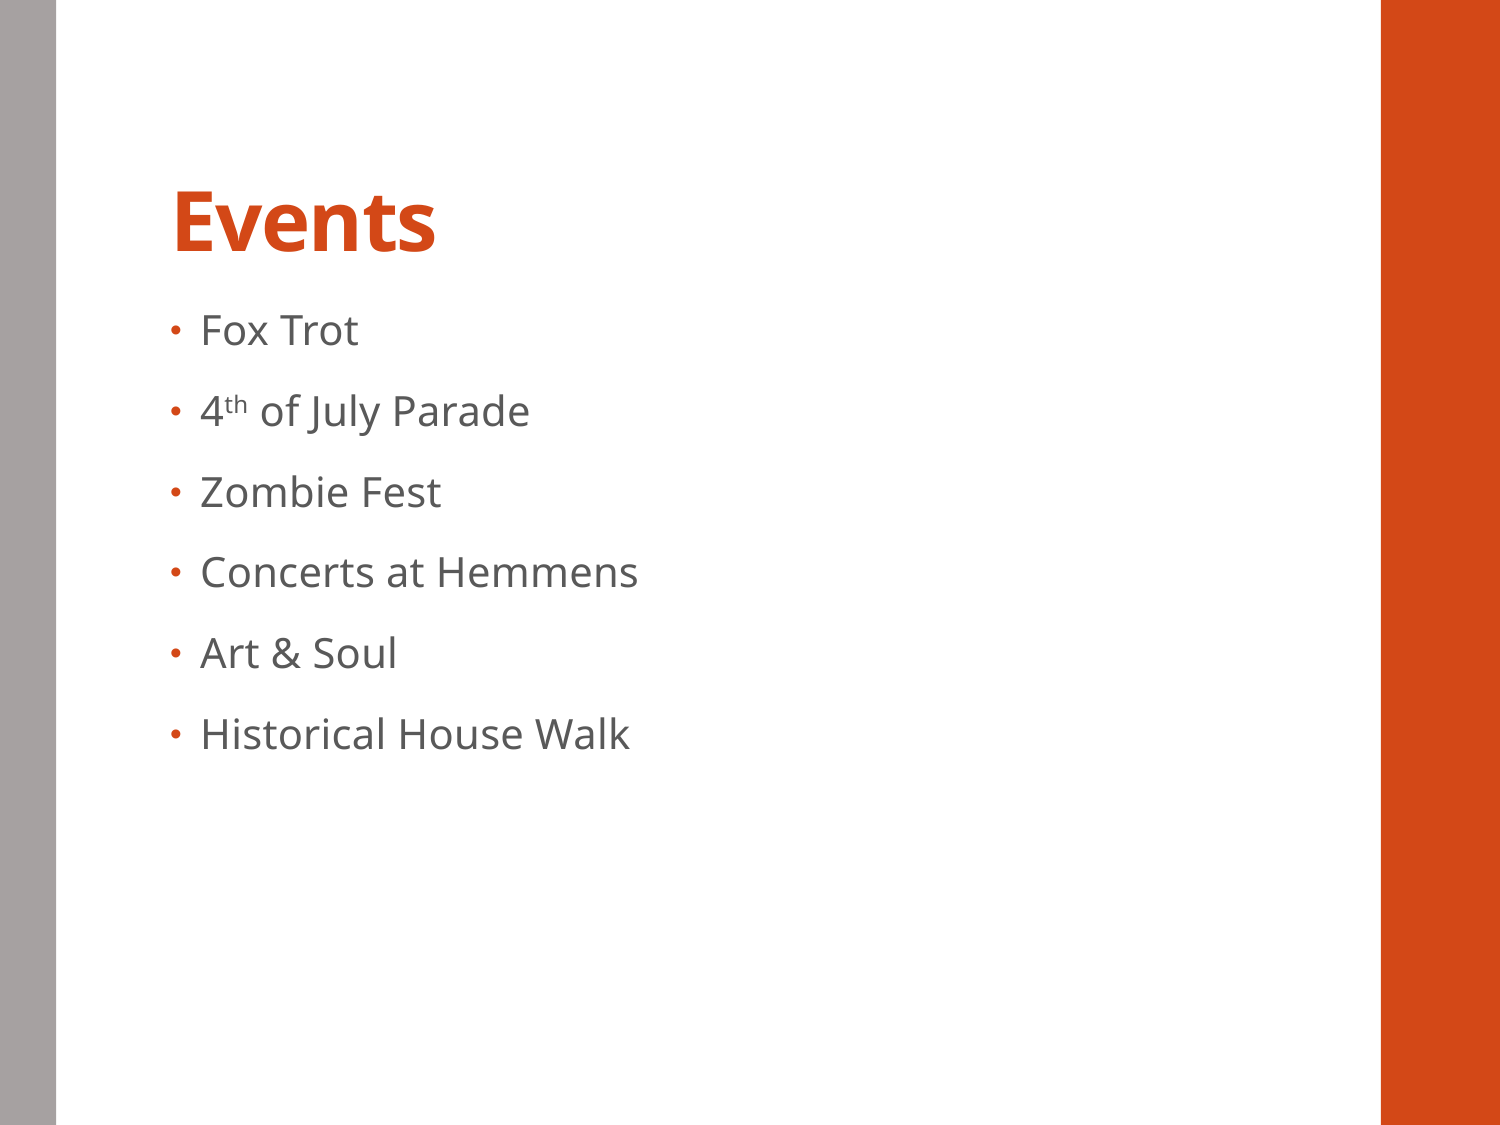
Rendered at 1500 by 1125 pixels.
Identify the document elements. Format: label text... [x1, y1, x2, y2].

title Events [155, 60, 1348, 278]
list Fox Trot 4th of July Parade Zombie Fest Concerts at Hemmens Art & Soul Historical House Walk [155, 299, 1213, 1014]
